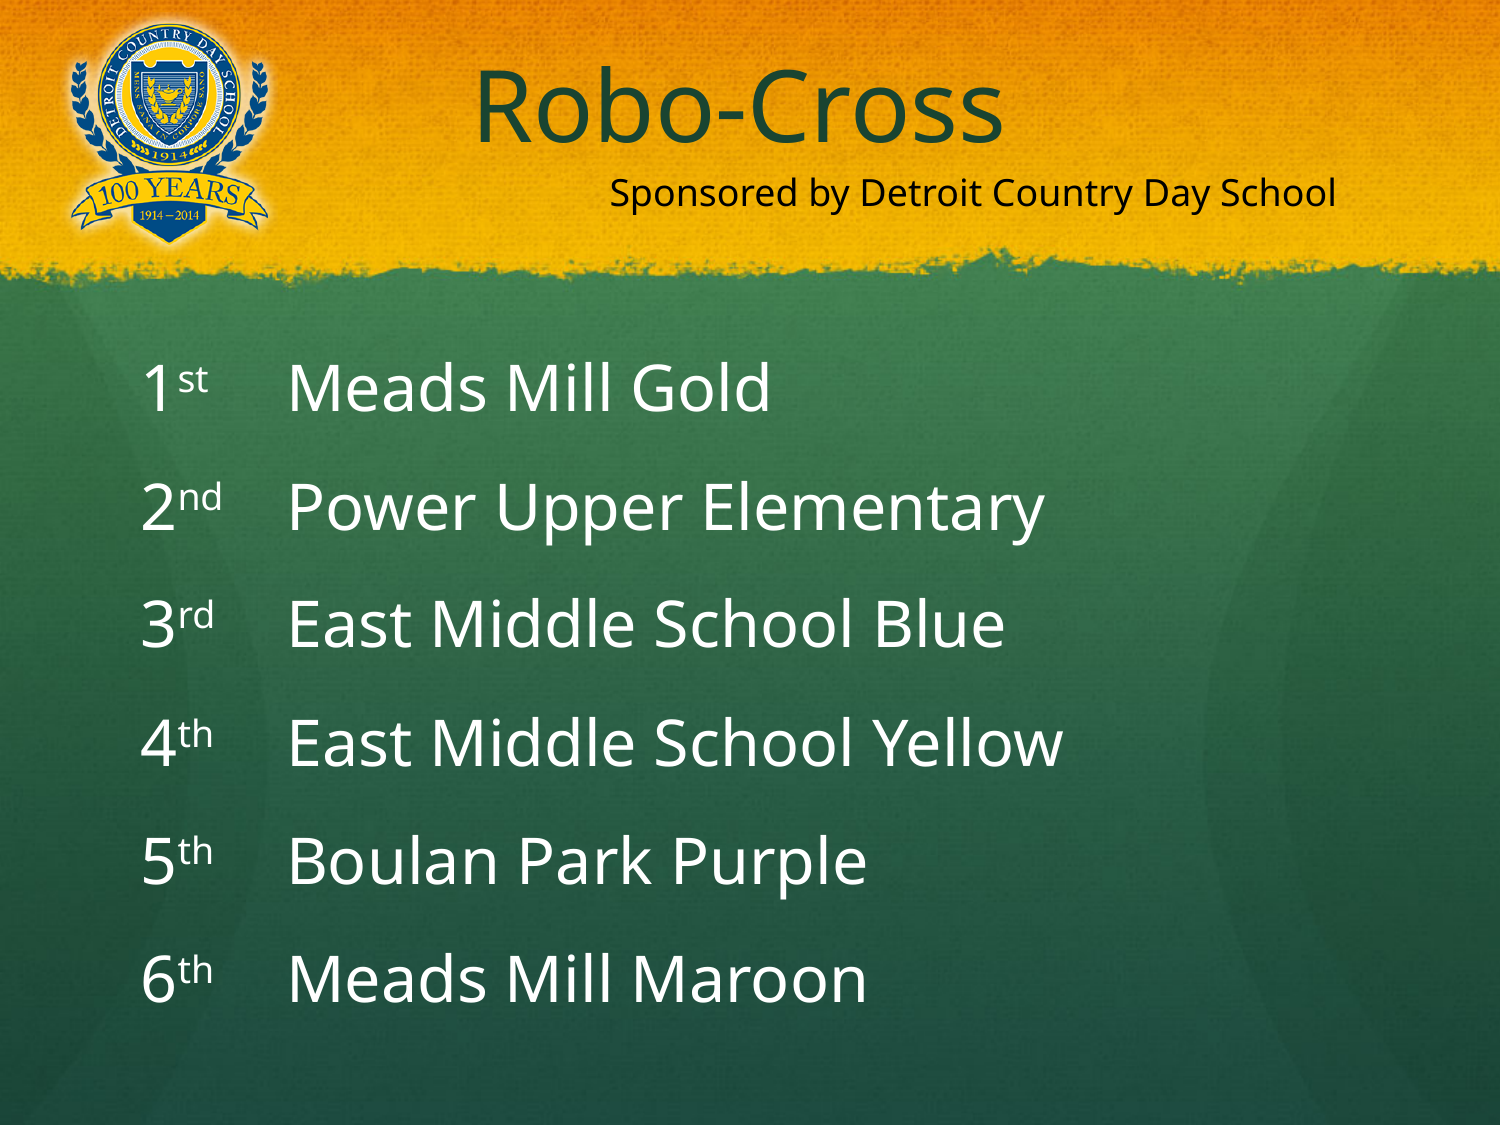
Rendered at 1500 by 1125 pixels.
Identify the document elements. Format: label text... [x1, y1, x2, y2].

list 1st Meads Mill Gold 2nd Power Upper Elementary 3rd East Middle School Blue 4th East Middle School Yellow 5th Boulan Park Purple 6th Meads Mill Maroon [125, 339, 1375, 1026]
text_box Sponsored by Detroit Country Day School [592, 161, 1353, 222]
picture [0, 0, 1500, 1125]
title Robo-Cross [297, 13, 1353, 193]
